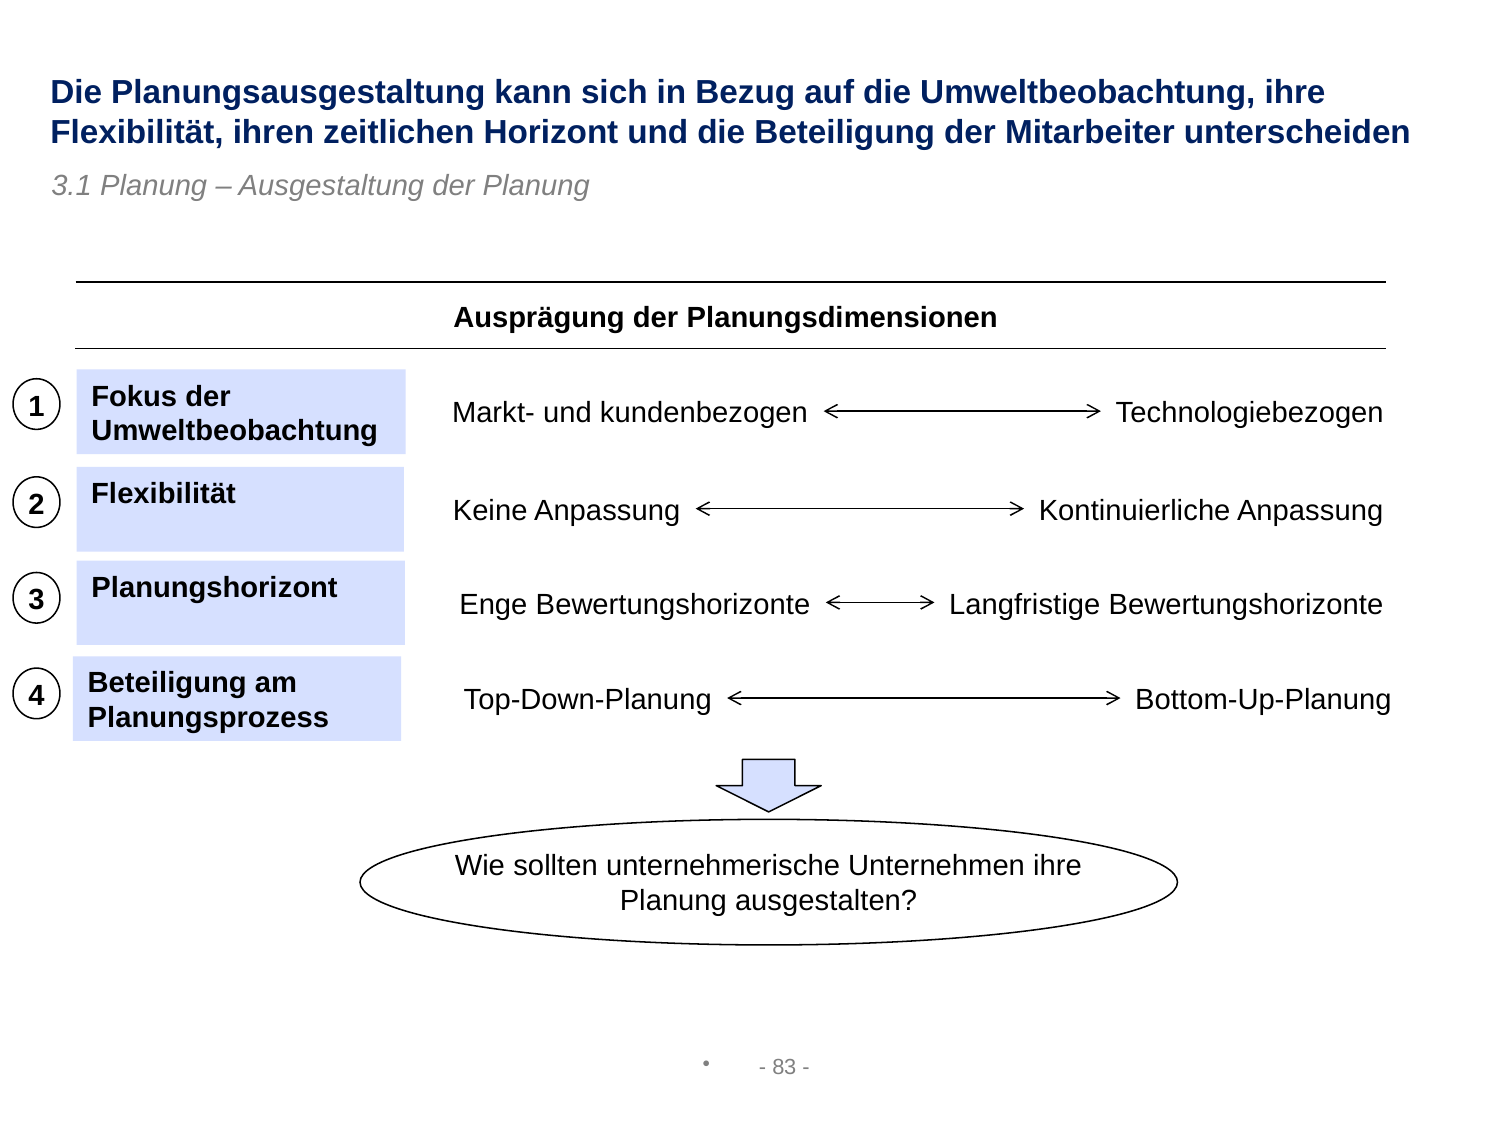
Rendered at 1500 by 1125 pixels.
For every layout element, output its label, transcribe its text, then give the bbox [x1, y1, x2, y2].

text_box Bottom-Up-Planung [1120, 673, 1407, 723]
text_box [471, 819, 1066, 839]
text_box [12, 572, 64, 624]
text_box Top-Down-Planung [448, 673, 728, 723]
text_box Flexibilität [76, 466, 404, 552]
text_box [716, 759, 822, 812]
text_box Beteiligung am Planungsprozess [72, 656, 402, 741]
text_box Markt- und kundenbezogen [437, 386, 824, 436]
text_box Ausprägung der Planungsdimensionen [438, 291, 1014, 341]
slide_number - 83 - [599, 1045, 913, 1093]
text_box Enge Bewertungshorizonte [444, 577, 826, 628]
text_box [463, 924, 1074, 945]
text_box [1110, 847, 1178, 917]
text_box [12, 378, 64, 431]
text_box Technologiebezogen [1100, 386, 1400, 436]
text_box Kontinuierliche Anpassung [1024, 483, 1399, 534]
text_box Fokus der Umweltbeobachtung [76, 369, 406, 455]
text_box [12, 476, 64, 529]
text_box Keine Anpassung [438, 483, 696, 534]
text_box 3.1 Planung – Ausgestaltung der Planung [36, 159, 606, 209]
text_box Langfristige Bewertungshorizonte [934, 577, 1399, 628]
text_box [12, 667, 64, 720]
text_box Planungshorizont [76, 560, 405, 645]
text_box [360, 847, 427, 917]
text_box Wie sollten unternehmerische Unternehmen ihre Planung ausgestalten? [427, 839, 1110, 924]
text_box Die Planungsausgestaltung kann sich in Bezug auf die Umweltbeobachtung, ihre Flexibilität, ihren zeitlichen Horizont und die Beteiligung der Mitarbeiter unterscheiden [35, 63, 1452, 158]
